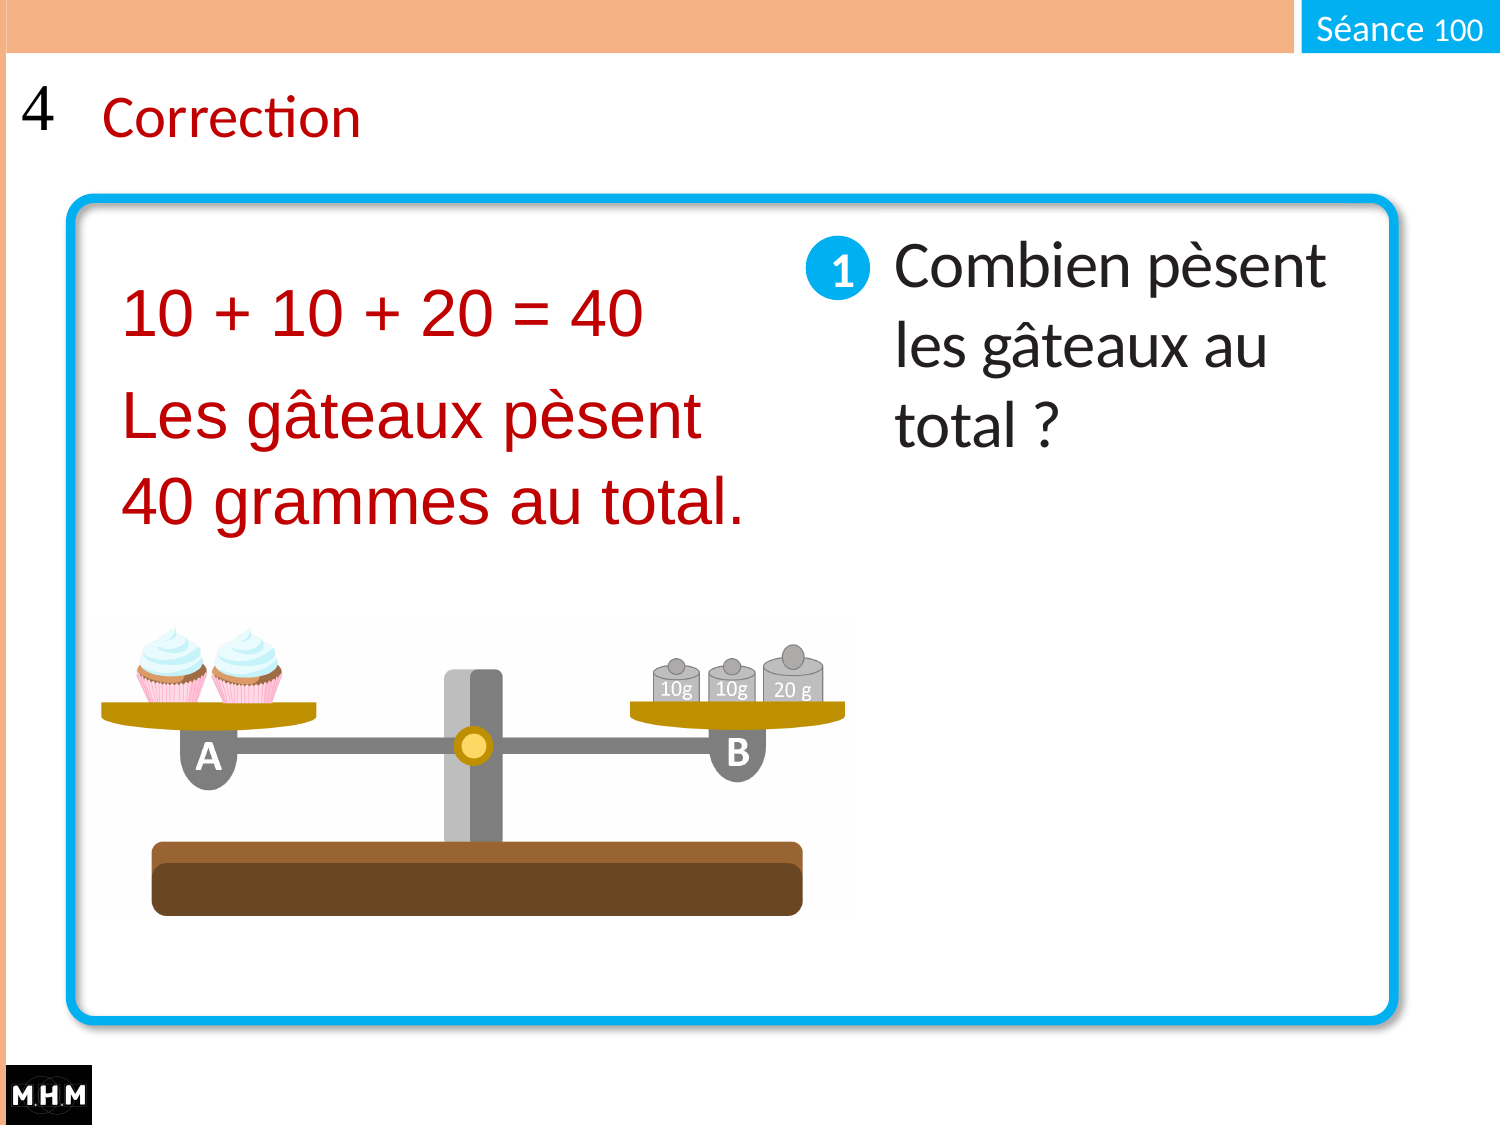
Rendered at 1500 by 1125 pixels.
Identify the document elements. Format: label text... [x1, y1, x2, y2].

text_box [69, 197, 1395, 1022]
text_box 10 + 10 + 20 = 40 Les gâteaux pèsent 40 grammes au total. [106, 257, 790, 510]
title Correction [87, 32, 1382, 158]
text_box 1 [804, 234, 872, 302]
picture [90, 615, 856, 919]
picture [6, 1065, 92, 1125]
text_box Combien pèsent les gâteaux au total ? [879, 213, 1370, 471]
